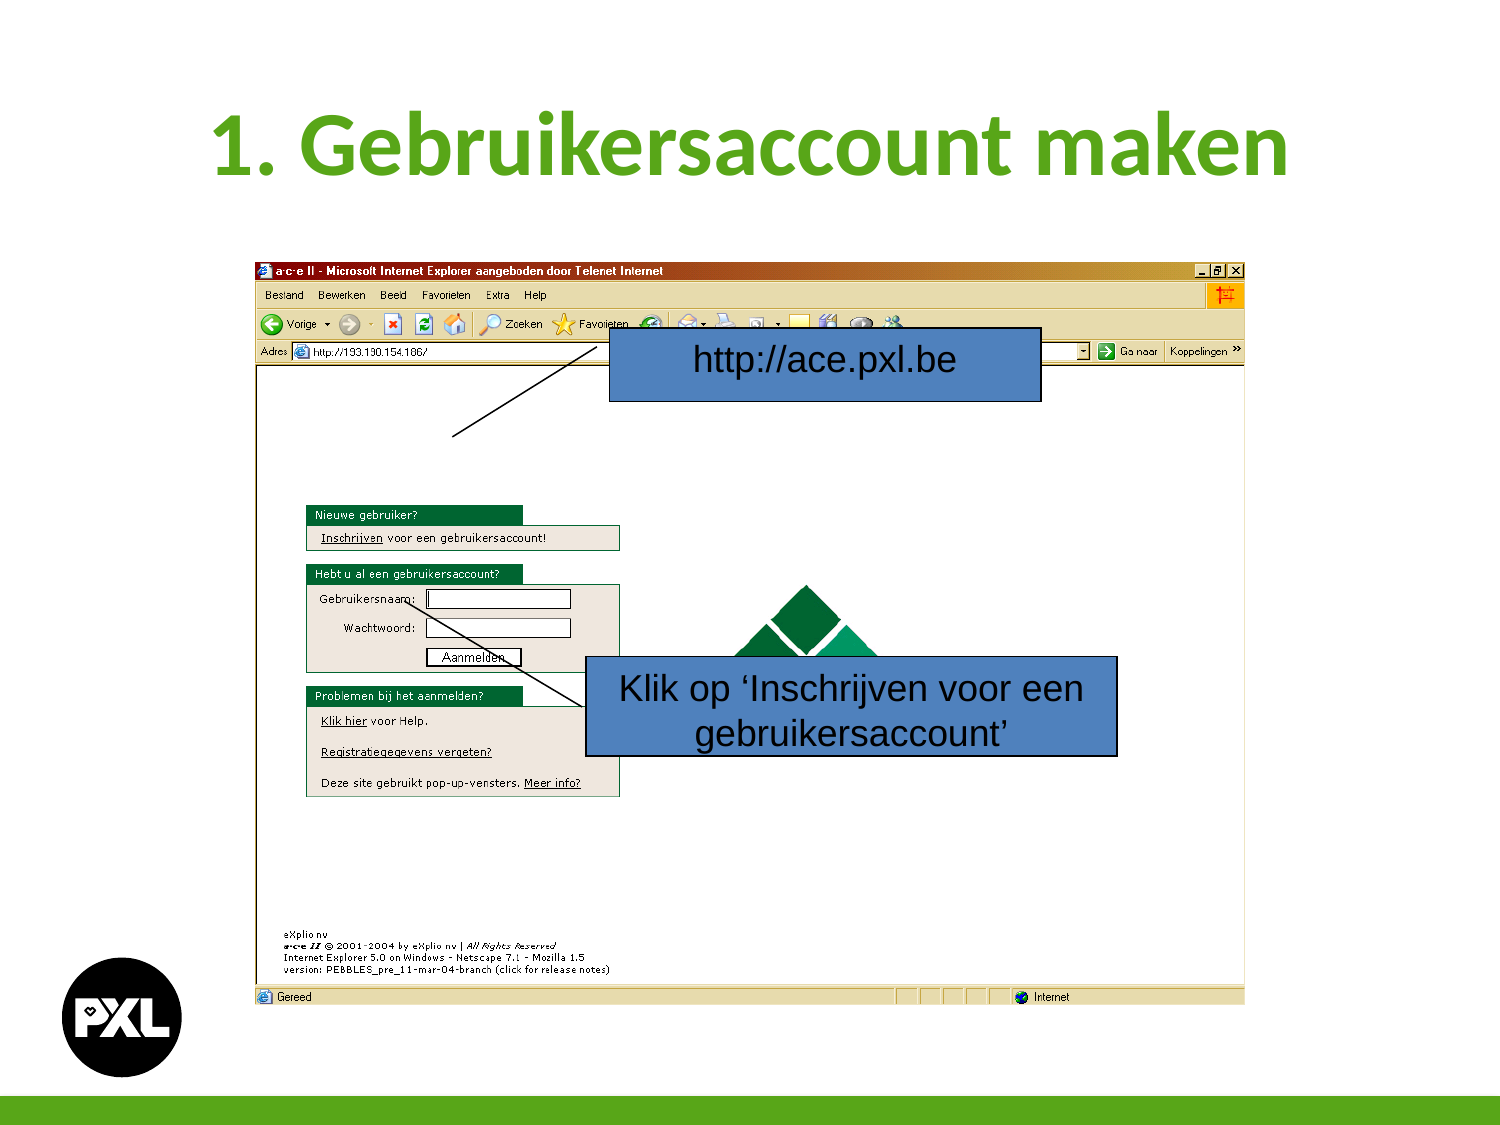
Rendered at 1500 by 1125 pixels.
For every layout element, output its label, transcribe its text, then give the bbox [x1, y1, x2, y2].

title 1. Gebruikersaccount maken [75, 45, 1425, 233]
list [254, 262, 1246, 1006]
